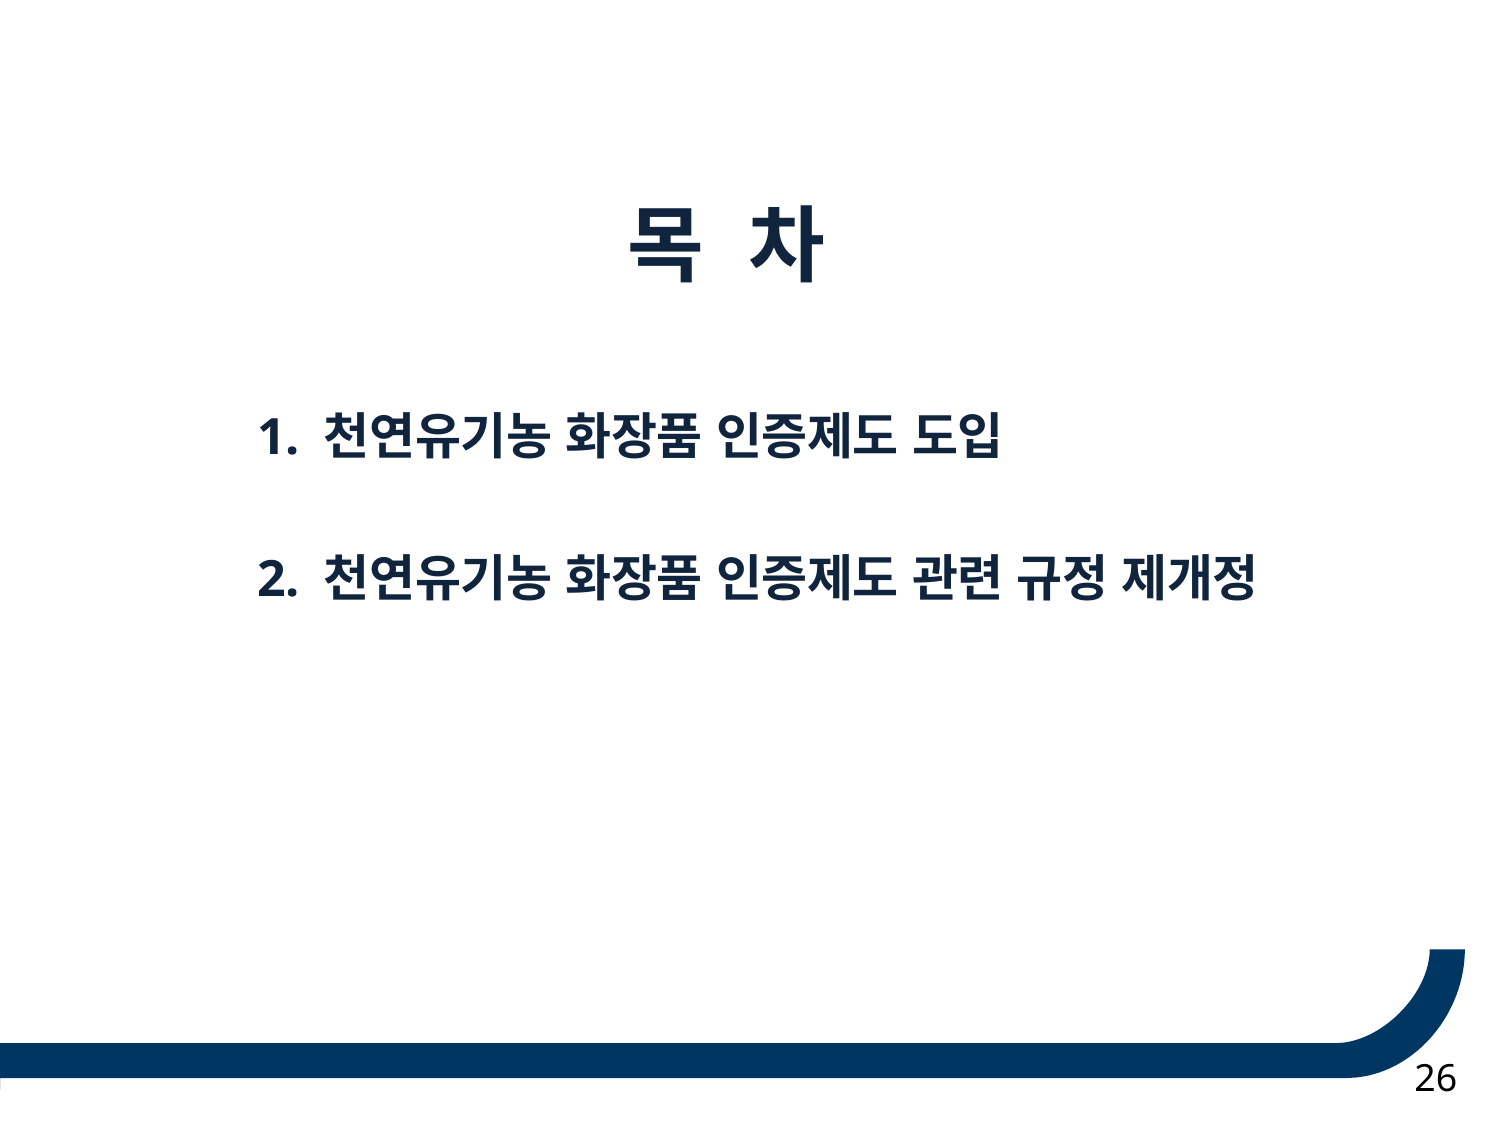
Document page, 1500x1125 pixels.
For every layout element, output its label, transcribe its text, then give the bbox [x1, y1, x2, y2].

text_box 26 [1399, 1046, 1477, 1107]
text_box 목 차 [206, 184, 1247, 315]
text_box 1. 천연유기농 화장품 인증제도 도입 [242, 397, 1282, 457]
text_box 2. 천연유기농 화장품 인증제도 관련 규정 제개정 [242, 538, 1412, 598]
text_box [0, 0, 1500, 1125]
